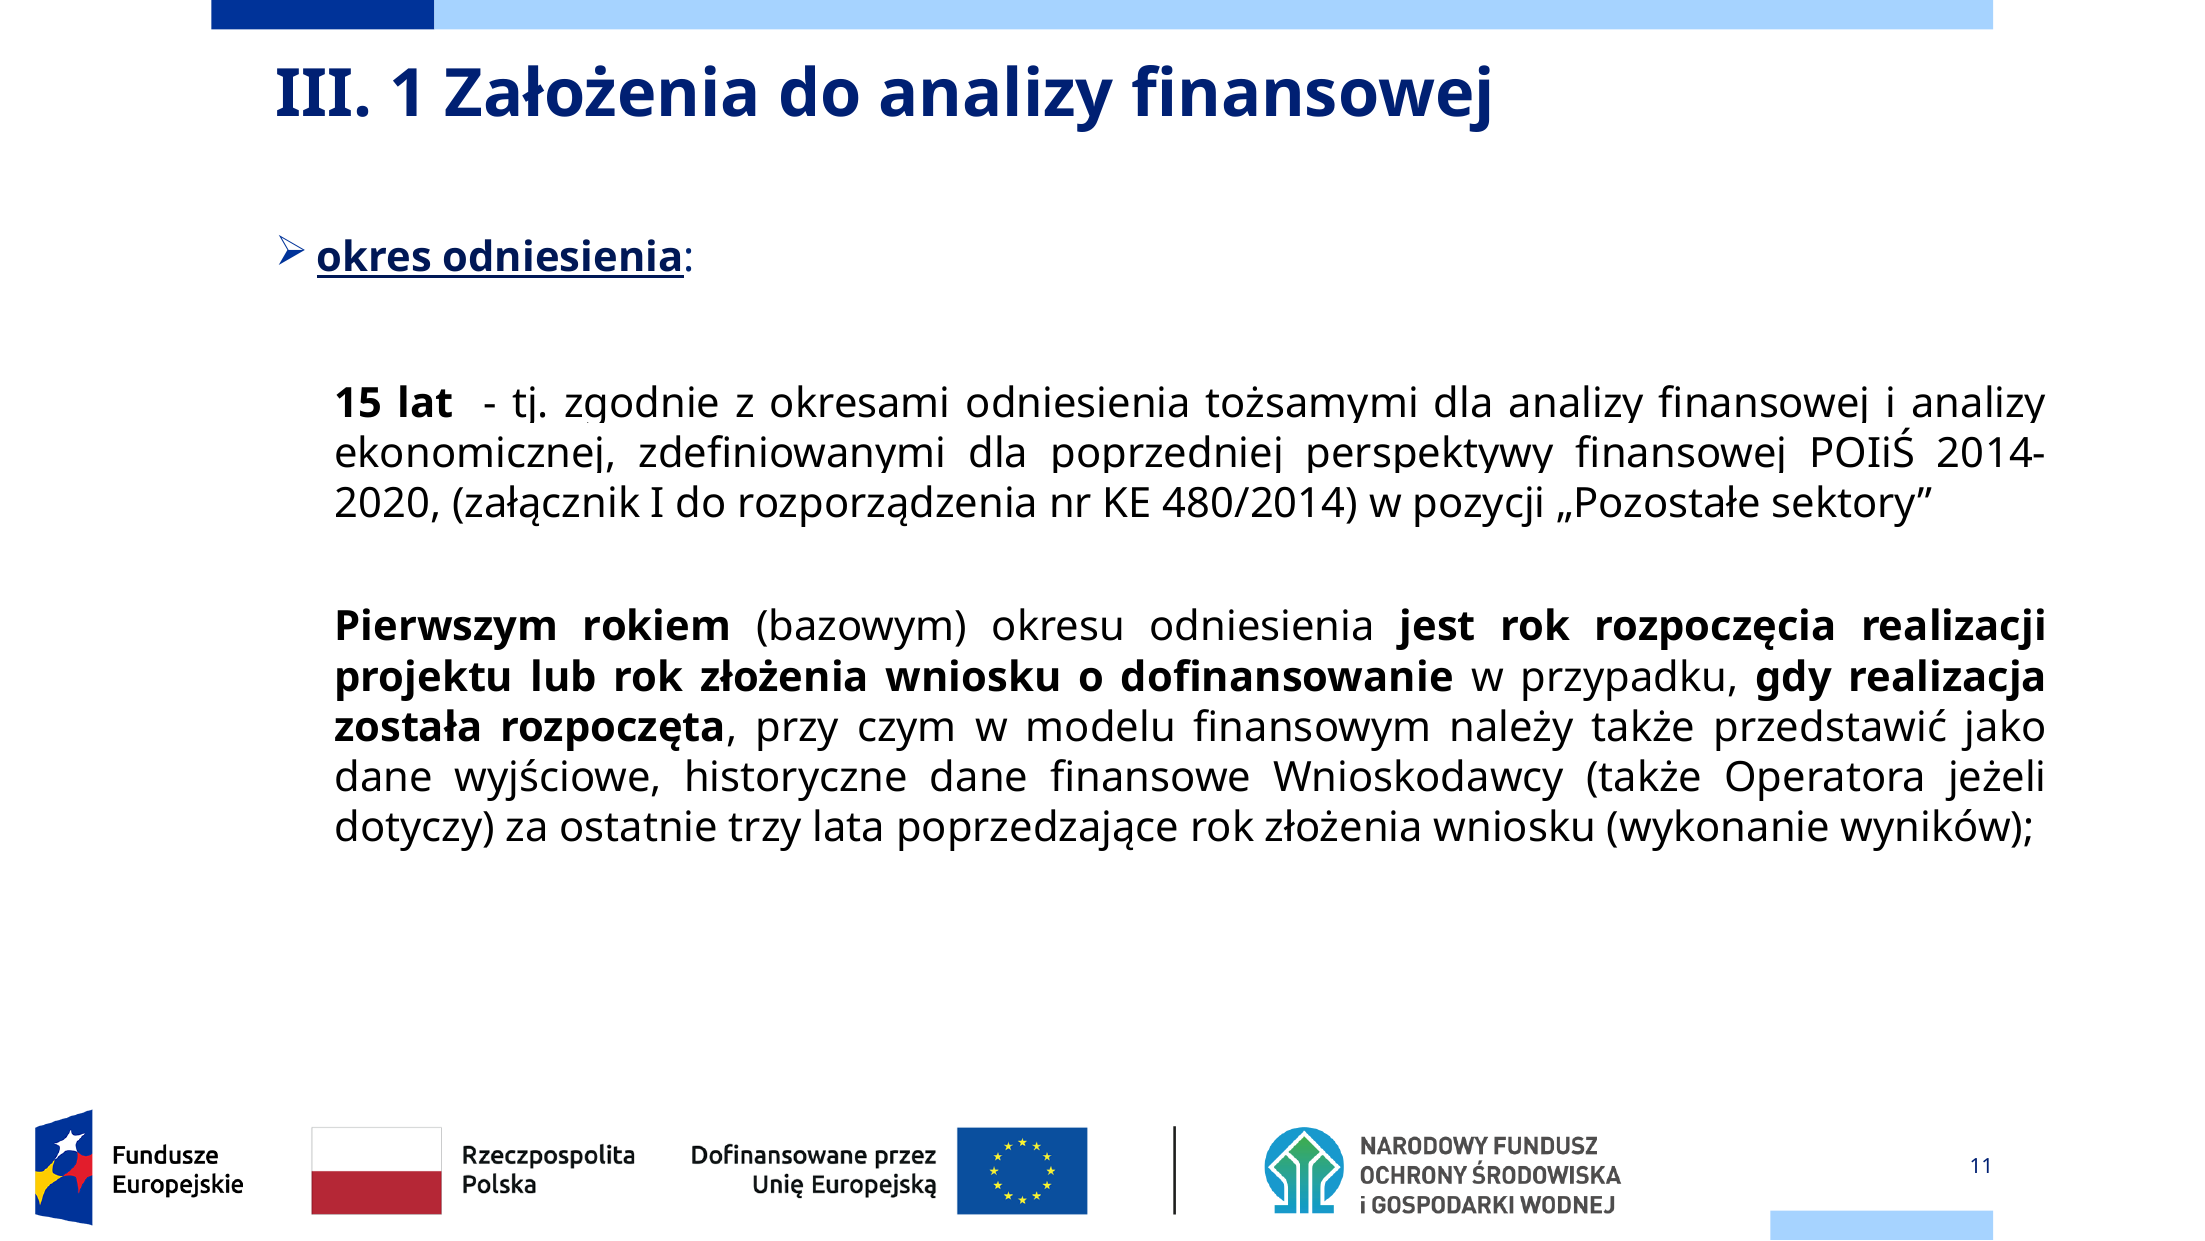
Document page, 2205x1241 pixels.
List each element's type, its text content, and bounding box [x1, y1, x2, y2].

list okres odniesienia: 15 lat - tj. zgodnie z okresami odniesienia tożsamymi dla analizy finansowej i analizy ekonomicznej, zdefiniowanymi dla poprzedniej perspektywy finansowej POIiŚ 2014-2020, (załącznik I do rozporządzenia nr KE 480/2014) w pozycji „Pozostałe sektory” Pierwszym rokiem (bazowym) okresu odniesienia jest rok rozpoczęcia realizacji projektu lub rok złożenia wniosku o dofinansowanie w przypadku, gdy realizacja została rozpoczęta, przy czym w modelu finansowym należy także przedstawić jako dane wyjściowe, historyczne dane finansowe Wnioskodawcy (także Operatora jeżeli dotyczy) za ostatnie trzy lata poprzedzające rok złożenia wniosku (wykonanie wyników); [275, 230, 2048, 904]
title III. 1 Założenia do analizy finansowej [275, 54, 1693, 157]
picture [3, 1078, 1656, 1241]
slide_number 11 [1770, 1151, 1993, 1182]
